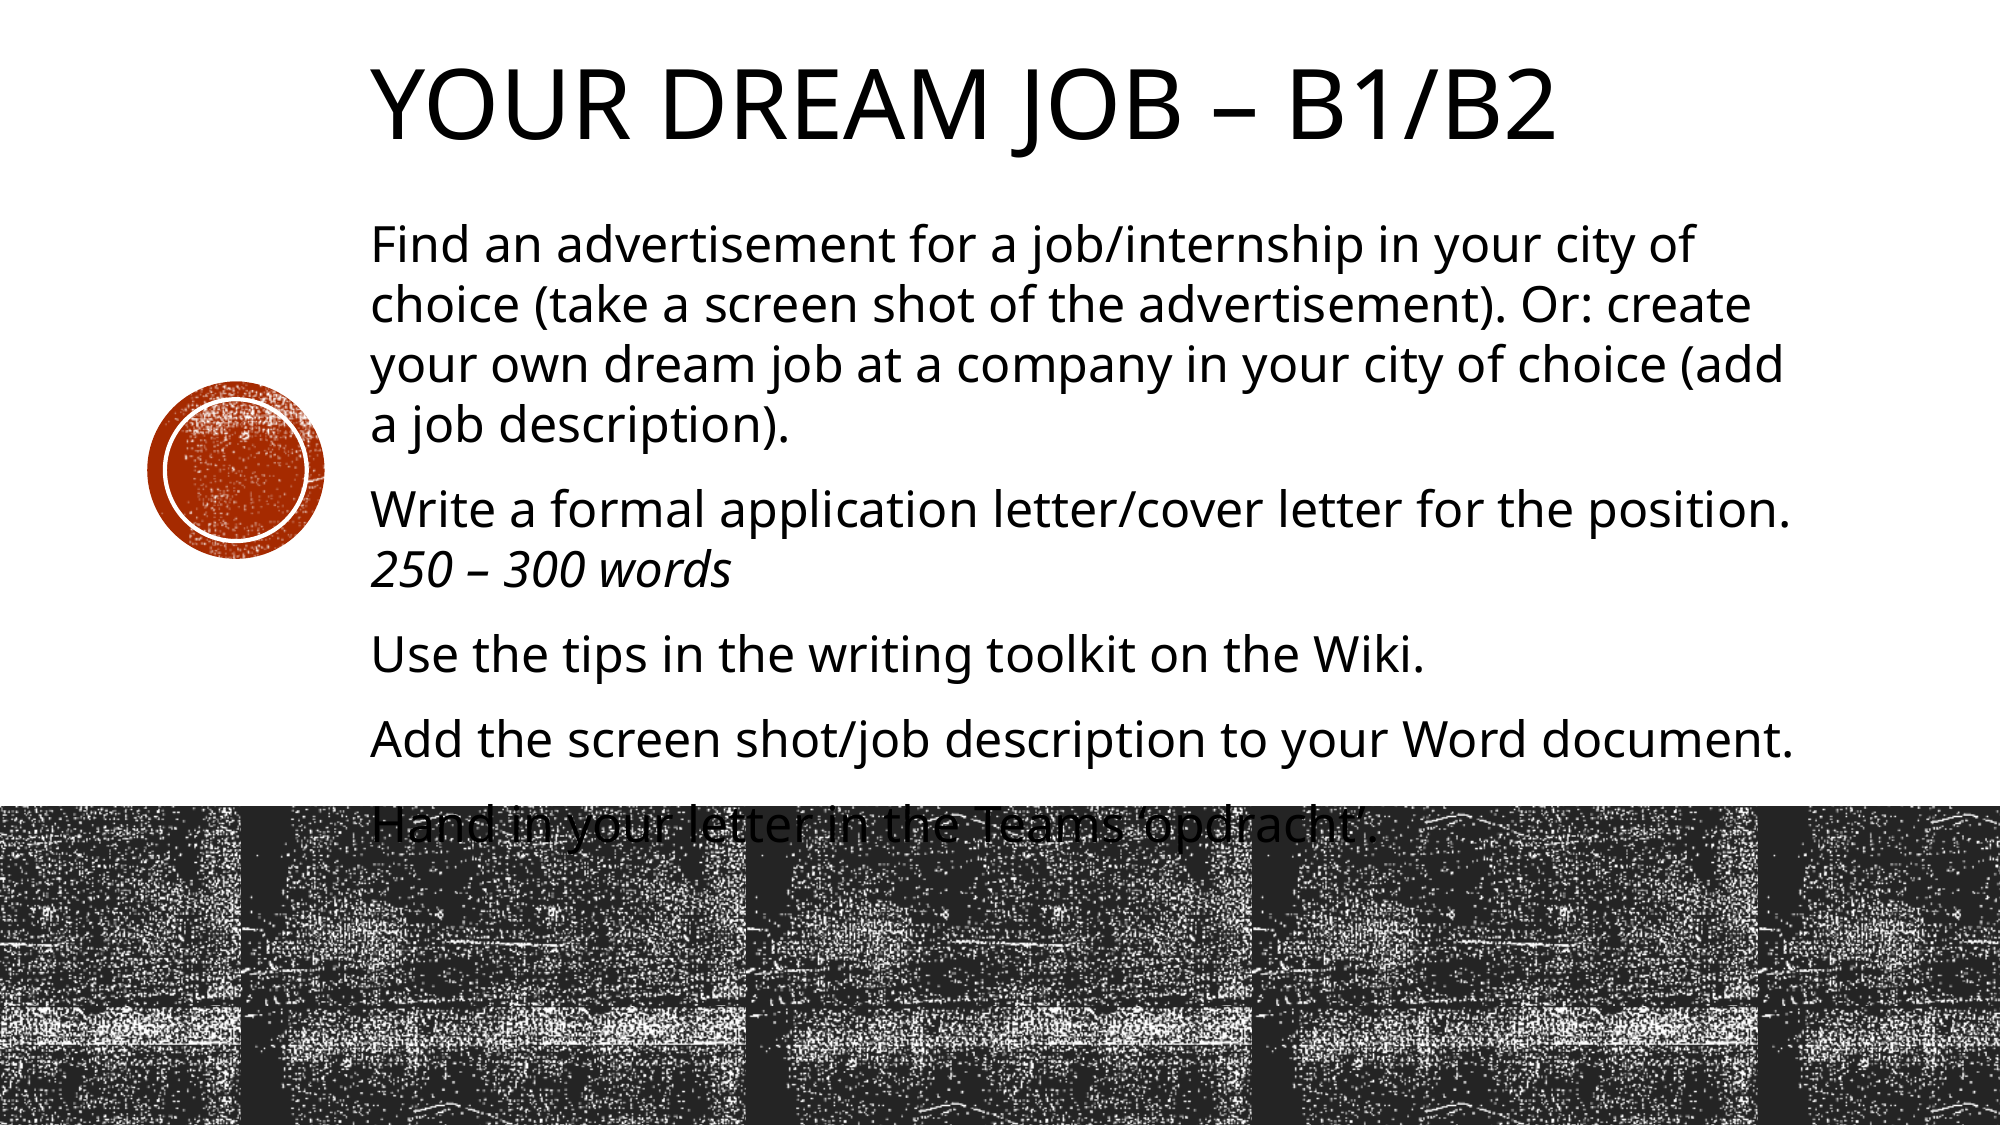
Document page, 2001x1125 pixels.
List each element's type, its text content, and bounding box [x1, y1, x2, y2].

list Find an advertisement for a job/internship in your city of choice (take a screen shot of the advertisement). Or: create your own dream job at a company in your city of choice (add a job description). Write a formal application letter/cover letter for the position. 250 – 300 words Use the tips in the writing toolkit on the Wiki. Add the screen shot/job description to your Word document. Hand in your letter in the Teams ‘opdracht’. [355, 204, 1841, 733]
title Your dream job – b1/b2 [355, 56, 1927, 166]
